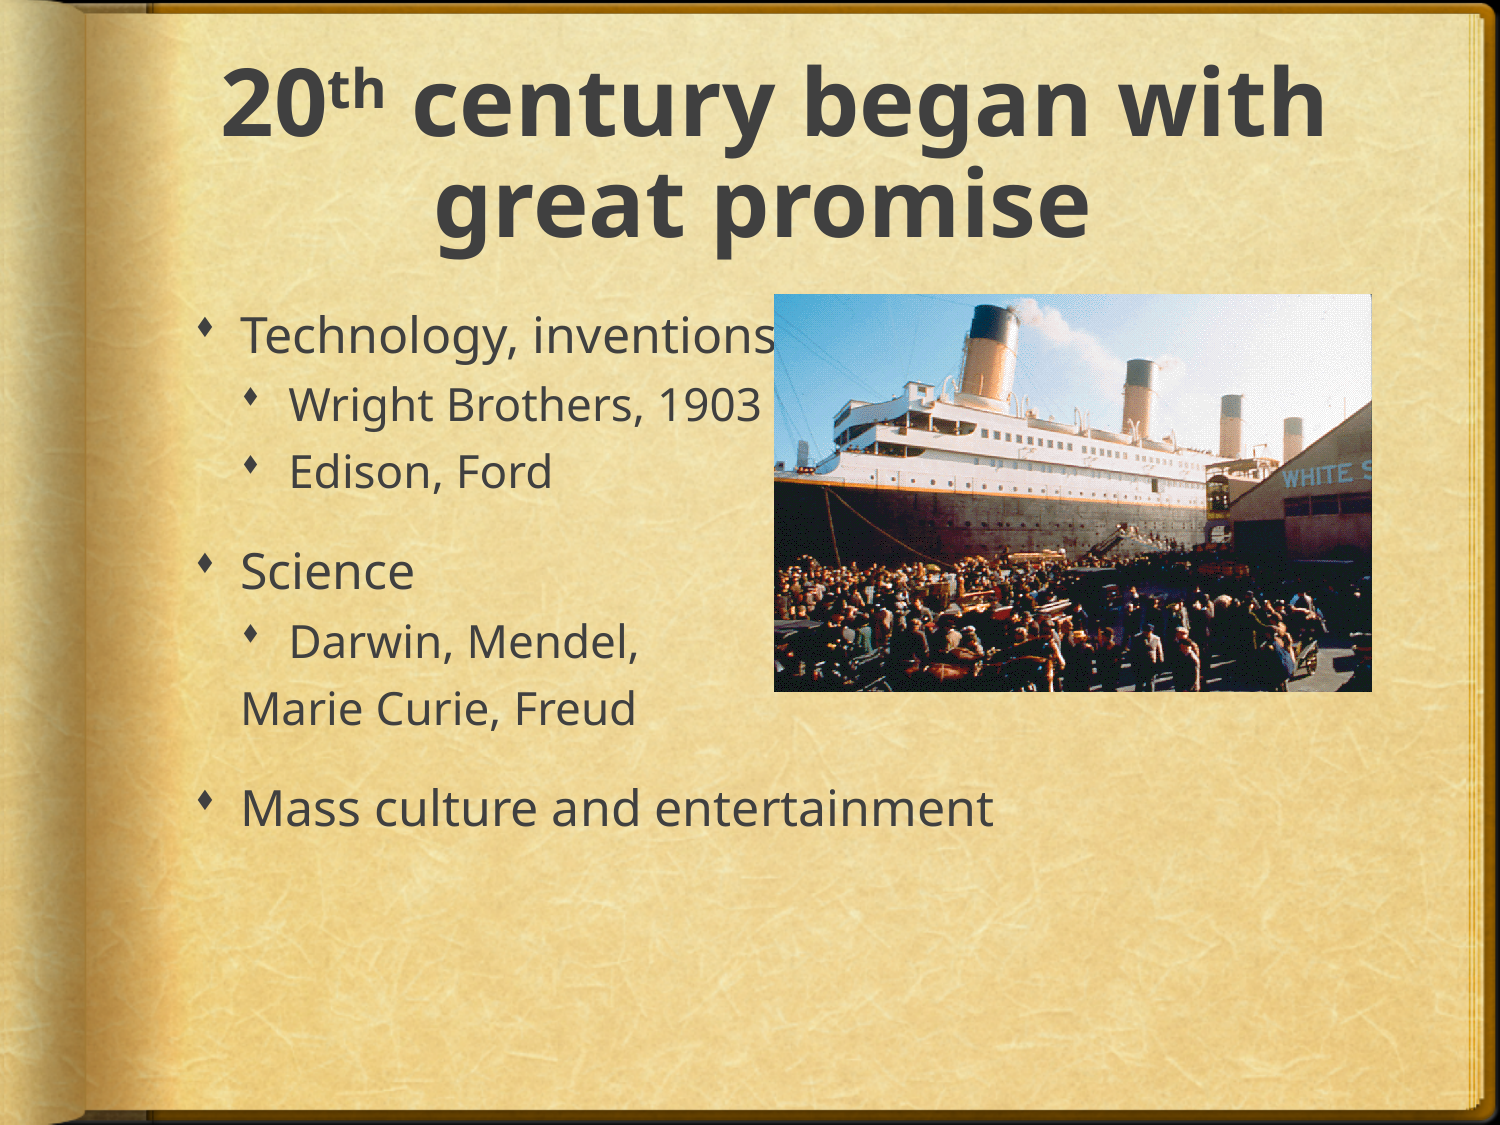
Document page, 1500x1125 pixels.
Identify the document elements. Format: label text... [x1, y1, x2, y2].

list Technology, inventions Wright Brothers, 1903 Edison, Ford Science Darwin, Mendel, Marie Curie, Freud Mass culture and entertainment [178, 295, 1372, 1005]
picture [0, 0, 1500, 1125]
title 20th century began with great promise [178, 45, 1372, 265]
